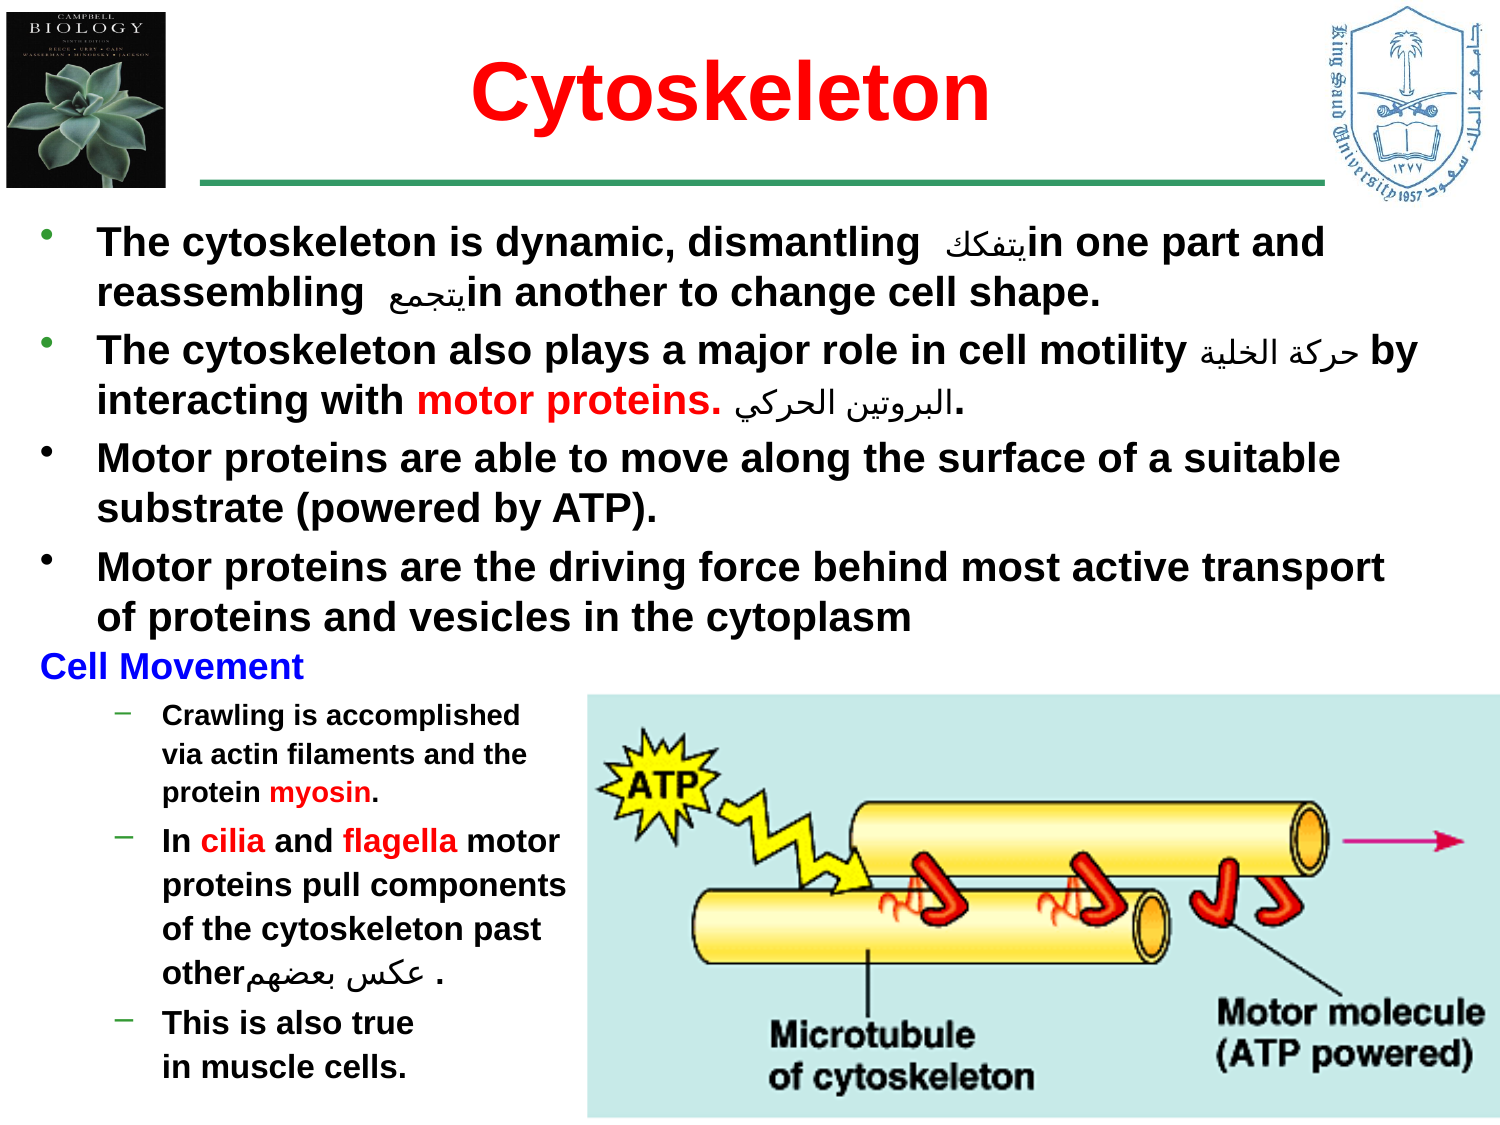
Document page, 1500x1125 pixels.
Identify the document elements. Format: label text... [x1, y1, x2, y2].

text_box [5, 0, 1488, 209]
picture [587, 692, 1500, 1125]
list The cytoskeleton is dynamic, dismantling يتفككin one part and reassembling يتجمعin another to change cell shape. The cytoskeleton also plays a major role in cell motility حركة الخلية by interacting with motor proteins. البروتين الحركي. Motor proteins are able to move along the surface of a suitable substrate (powered by ATP). Motor proteins are the driving force behind most active transport of proteins and vesicles in the cytoplasm Cell Movement Crawling is accomplished via actin filaments and the protein myosin. In cilia and flagella motor proteins pull components of the cytoskeleton past each otherعكس بعضهم . This is also true in muscle cells. [24, 216, 1450, 1093]
